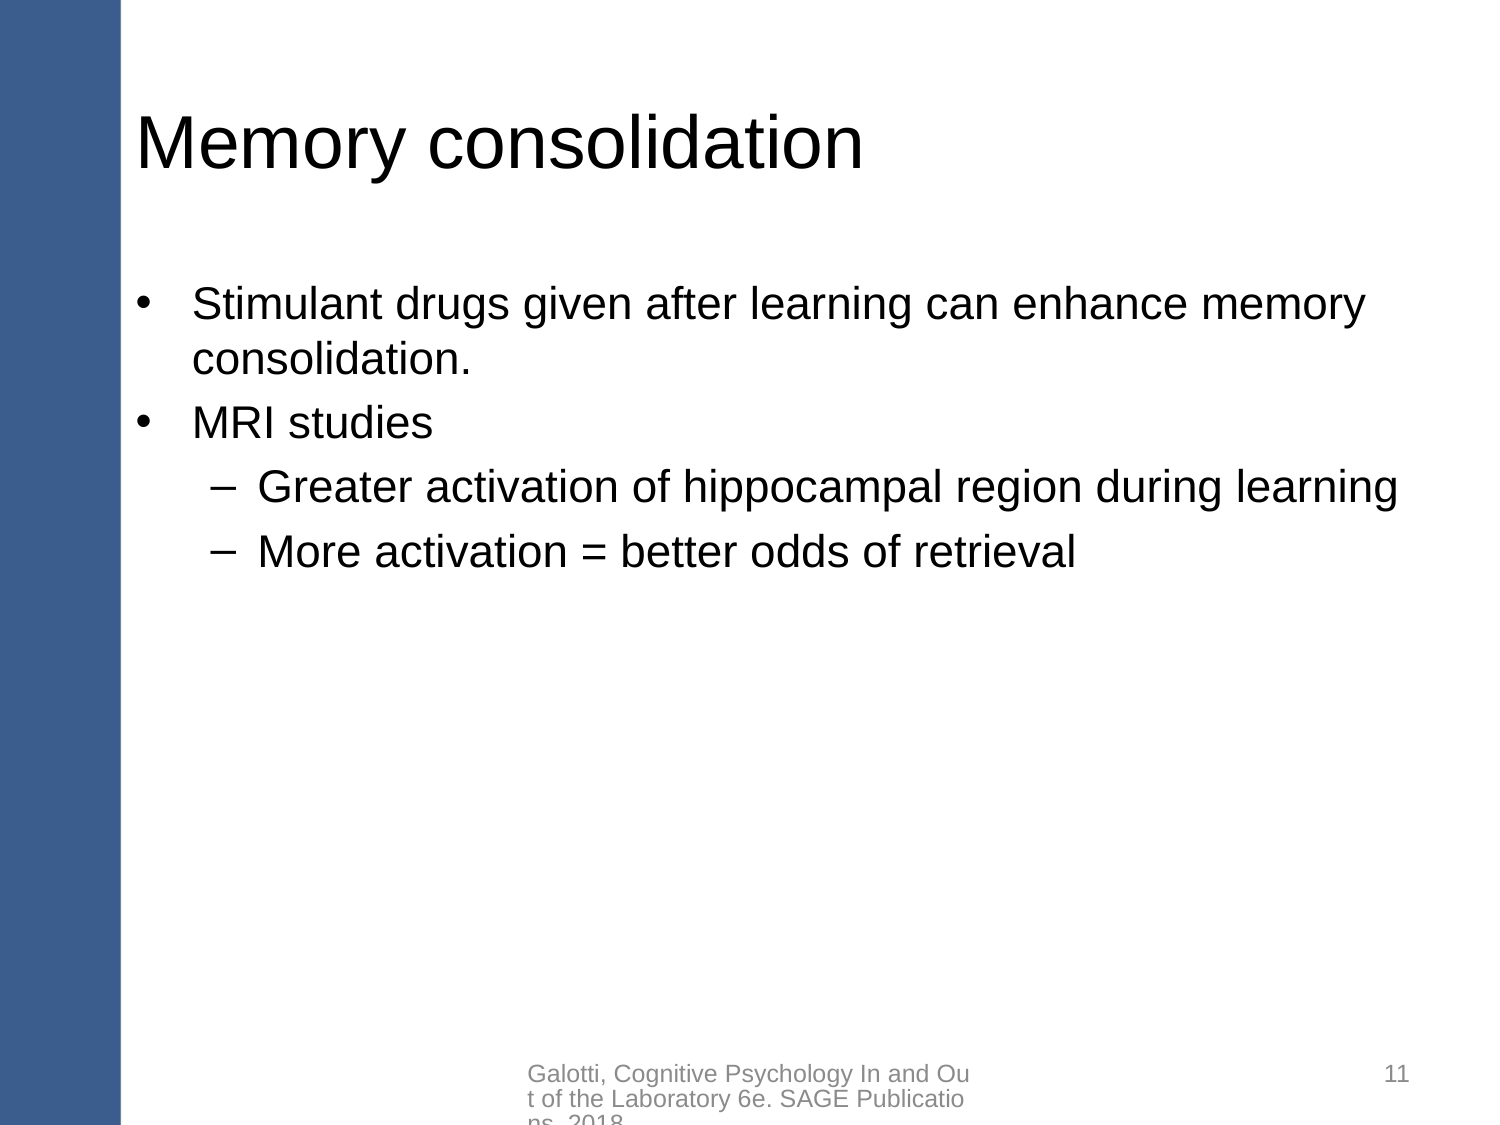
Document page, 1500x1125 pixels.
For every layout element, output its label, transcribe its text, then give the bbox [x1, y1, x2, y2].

title Memory consolidation [120, 45, 1471, 233]
footer Galotti, Cognitive Psychology In and Out of the Laboratory 6e. SAGE Publications, 2018. [512, 1042, 988, 1103]
slide_number 11 [1074, 1042, 1425, 1103]
list Stimulant drugs given after learning can enhance memory consolidation. MRI studies Greater activation of hippocampal region during learning More activation = better odds of retrieval [120, 266, 1471, 1009]
picture [0, 0, 1500, 1125]
